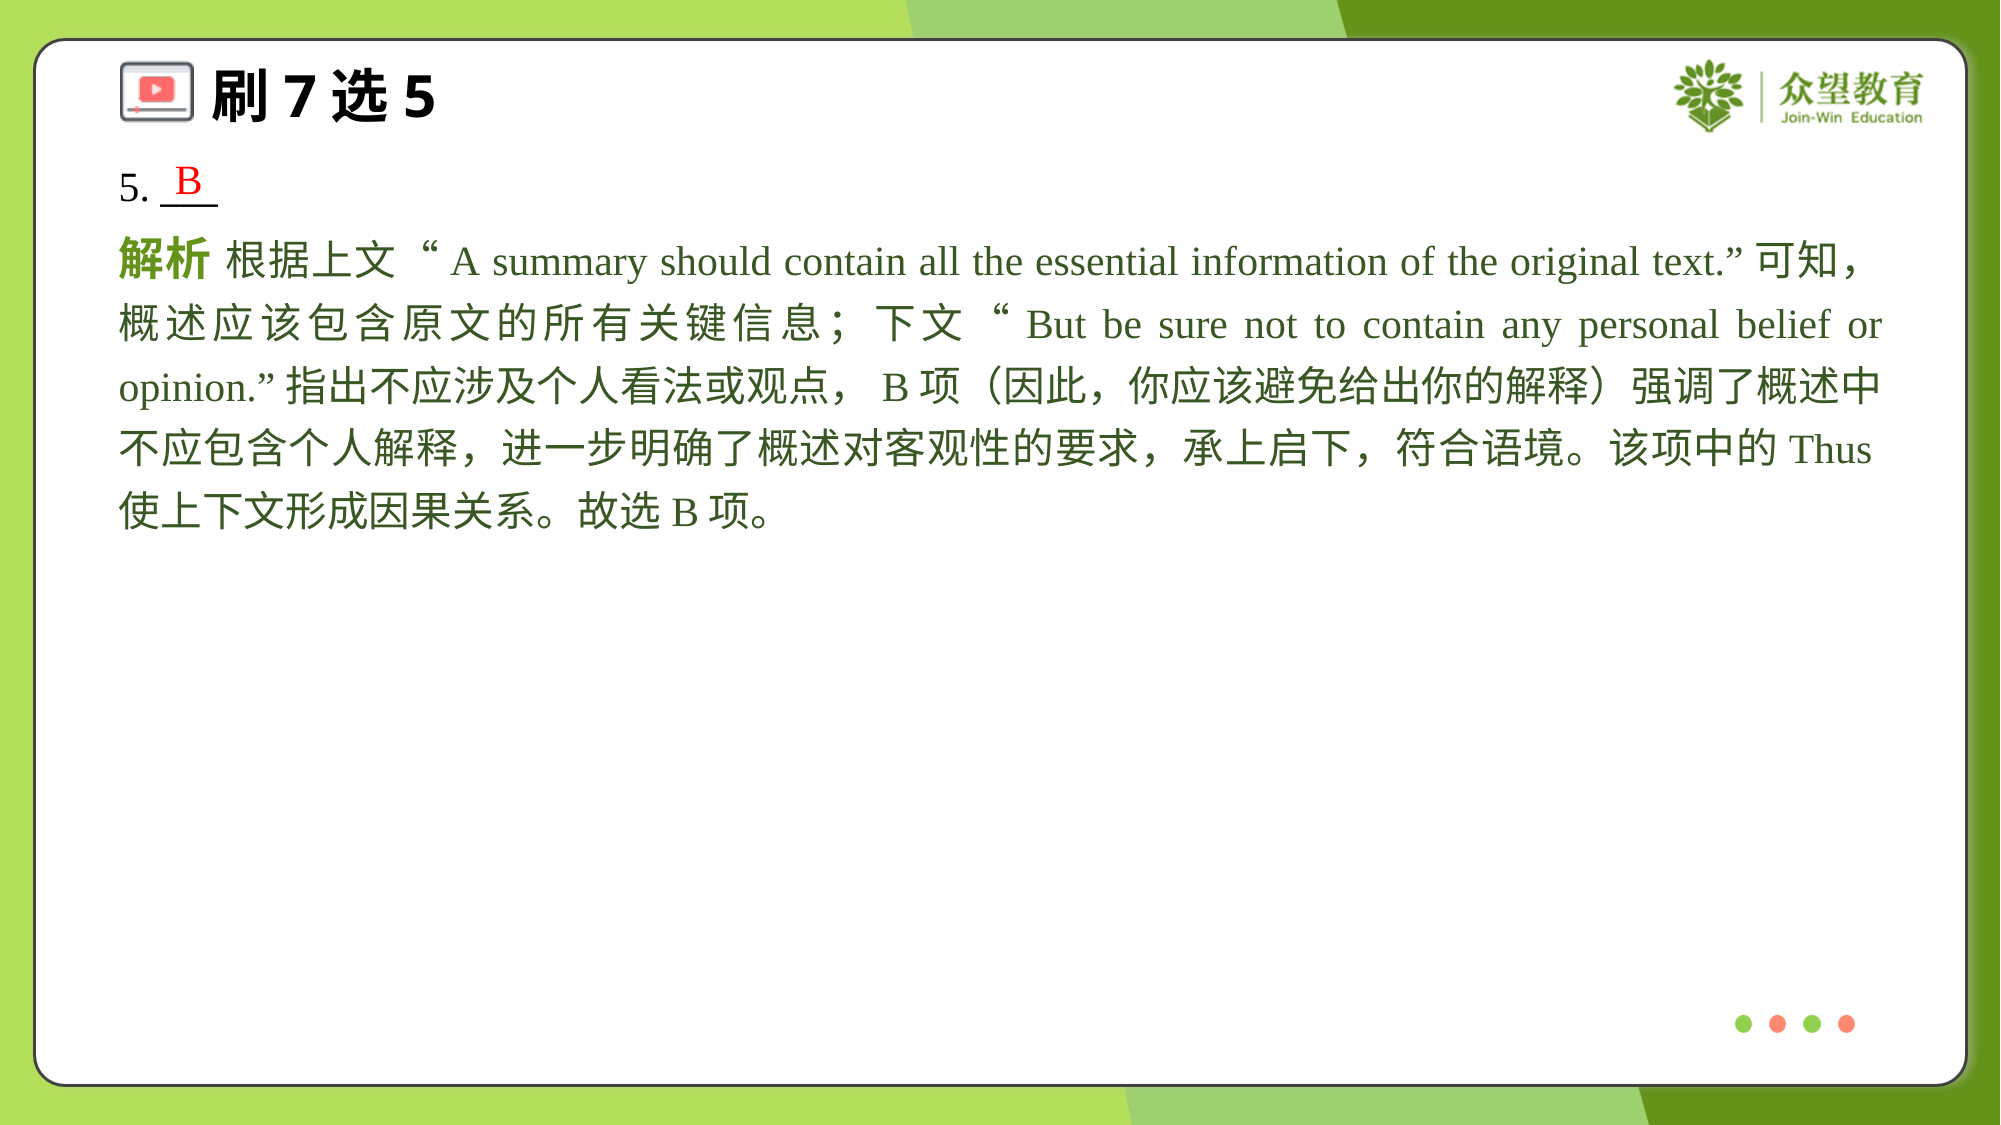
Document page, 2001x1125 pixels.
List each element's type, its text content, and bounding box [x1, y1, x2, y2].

text_box B [170, 140, 208, 199]
picture [0, 0, 2000, 1125]
text_box 5. ___ [118, 146, 1883, 204]
text_box 解析 根据上文“A summary should contain all the essential information of the original text.”可知，概述应该包含原文的所有关键信息；下文“But be sure not to contain any personal belief or opinion.”指出不应涉及个人看法或观点，B项（因此，你应该避免给出你的解释）强调了概述中不应包含个人解释，进一步明确了概述对客观性的要求，承上启下，符合语境。该项中的Thus使上下文形成因果关系。故选B项。 [118, 215, 1883, 530]
